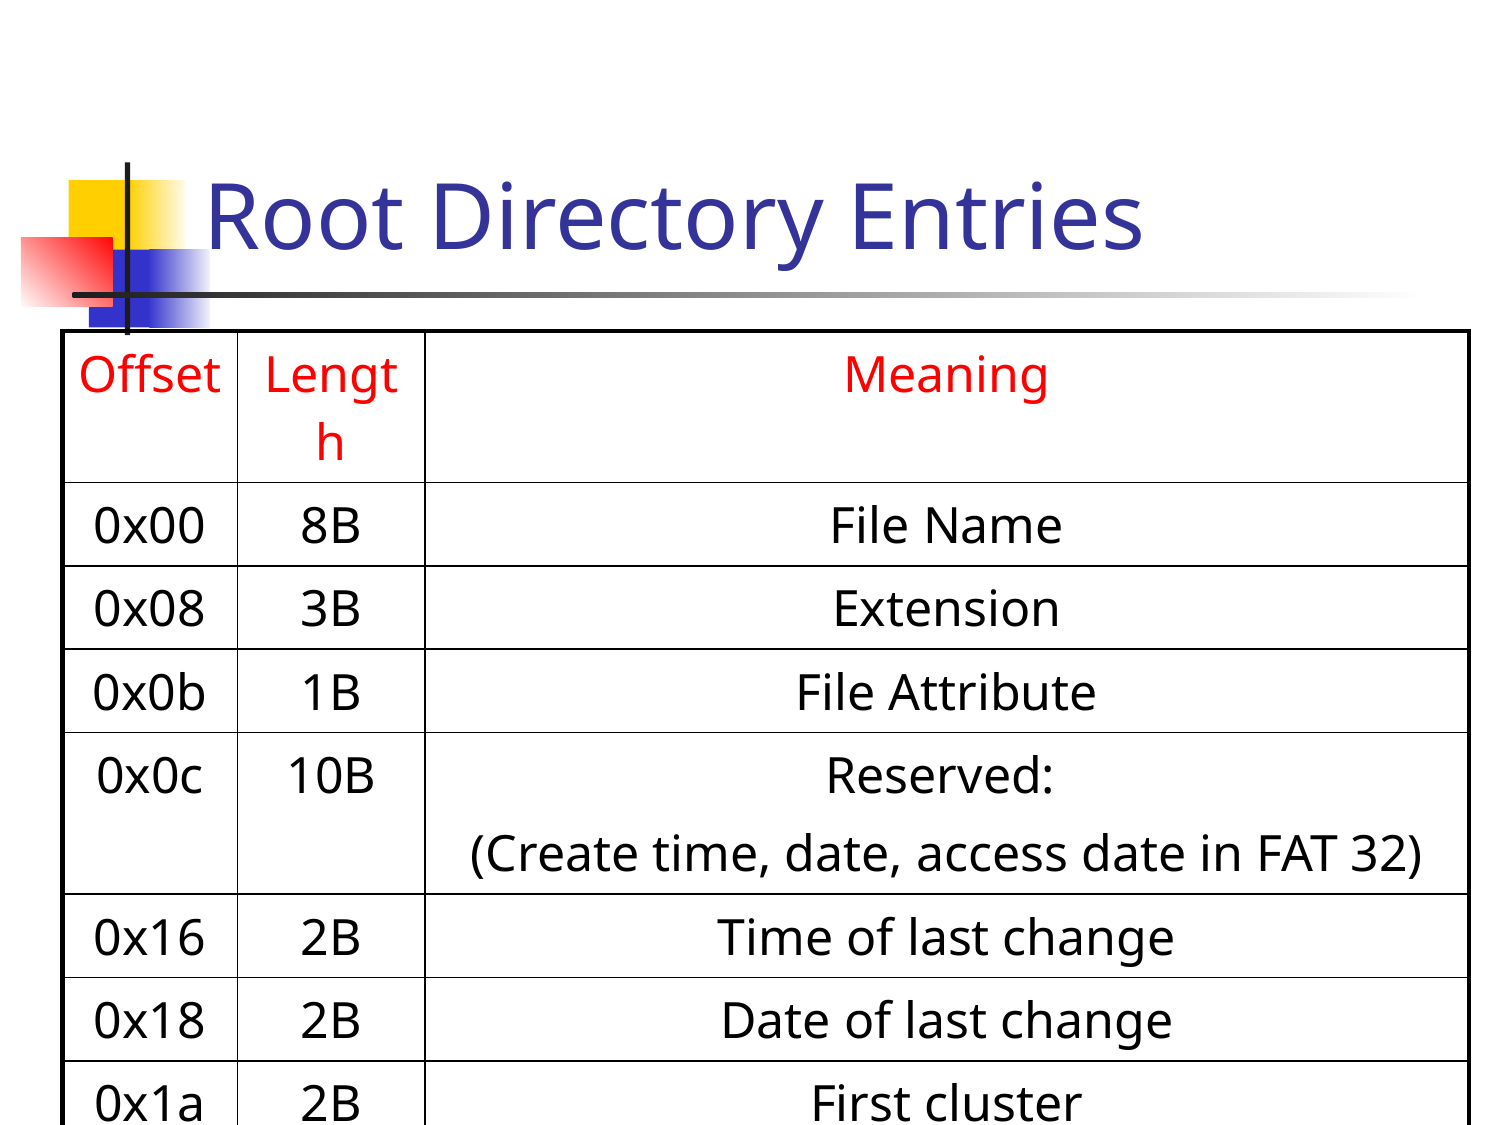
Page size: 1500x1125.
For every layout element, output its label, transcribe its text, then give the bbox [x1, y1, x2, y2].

table_cell 0x0c [65, 733, 237, 893]
table_cell Date of last change [426, 978, 1467, 1060]
table_cell Reserved: (Create time, date, access date in FAT 32) [426, 733, 1467, 893]
table_cell First cluster [426, 1062, 1467, 1125]
table_header Meaning [426, 333, 1467, 482]
table_cell 0x0b [65, 650, 237, 732]
table_cell 3B [238, 567, 424, 648]
table_header Length [238, 333, 424, 482]
table_cell Extension [426, 567, 1467, 648]
table_cell 2B [238, 1062, 424, 1125]
table_cell 0x1a [65, 1062, 237, 1125]
table_cell 0x08 [65, 567, 237, 648]
table_cell 0x18 [65, 978, 237, 1060]
table_cell Time of last change [426, 895, 1467, 977]
table_cell 2B [238, 895, 424, 977]
table_cell 0x00 [65, 483, 237, 565]
table_cell File Attribute [426, 650, 1467, 732]
table_cell 10B [238, 733, 424, 893]
table_cell File Name [426, 483, 1467, 565]
table_cell 1B [238, 650, 424, 732]
title Root Directory Entries [188, 34, 1468, 276]
table_header Offset [65, 333, 237, 482]
table_cell 8B [238, 483, 424, 565]
table_cell 0x16 [65, 895, 237, 977]
table_cell 2B [238, 978, 424, 1060]
